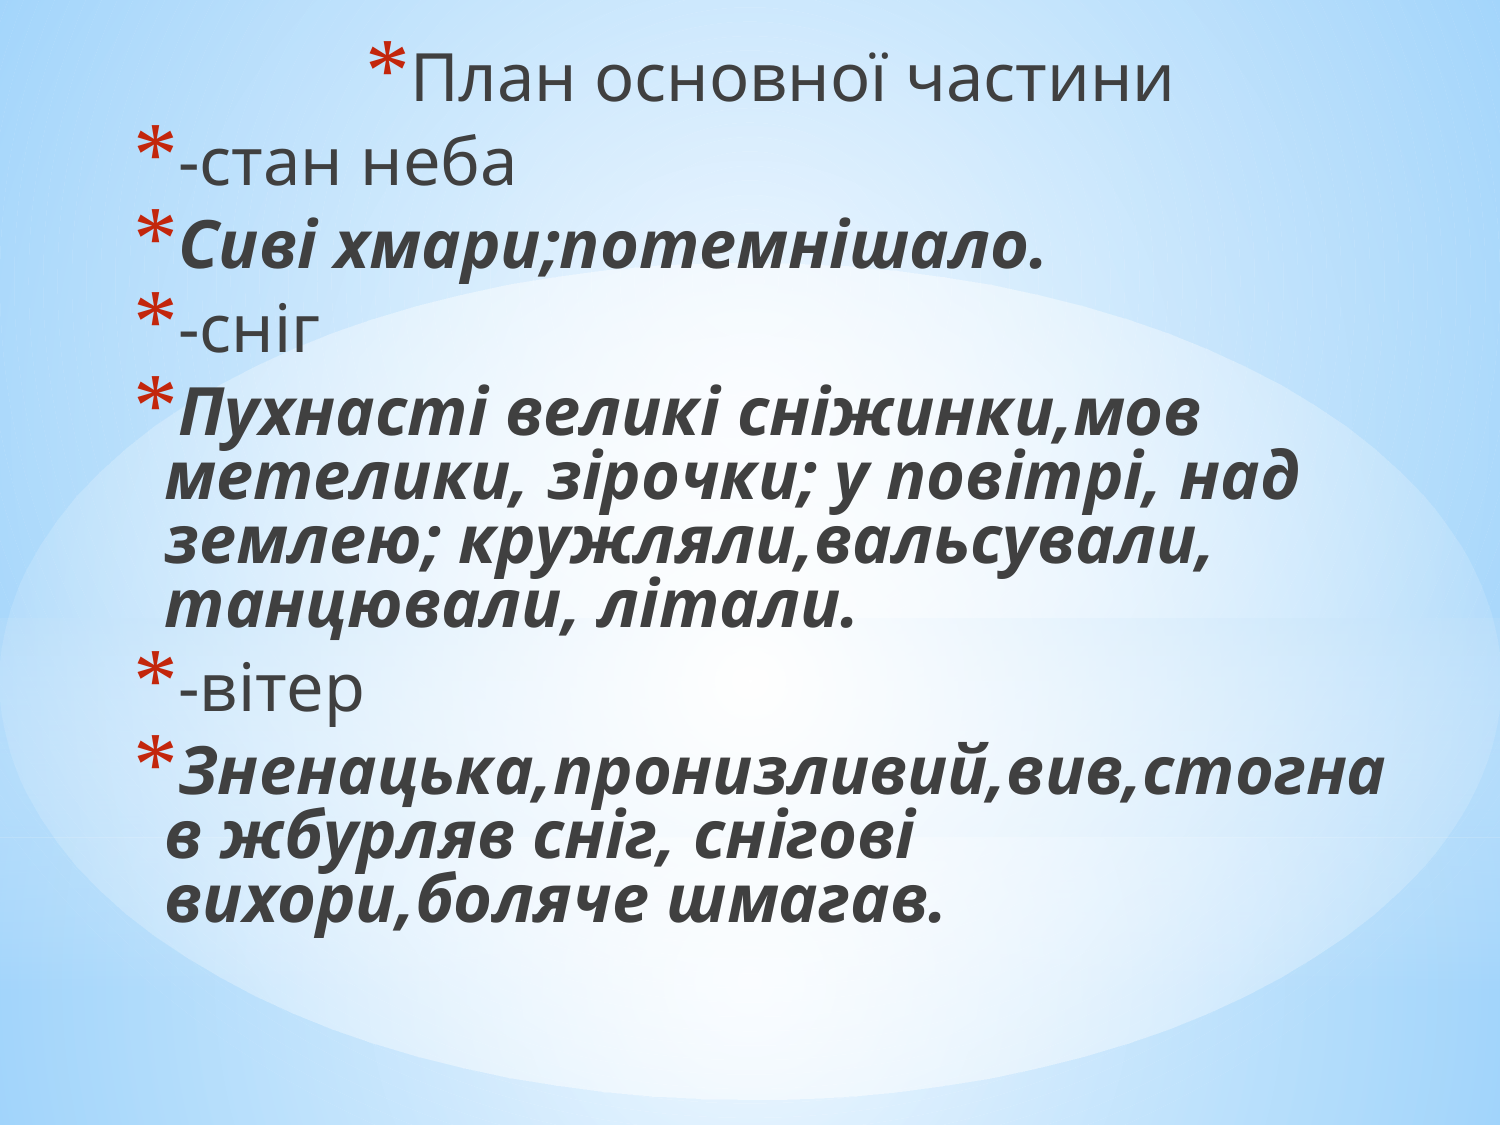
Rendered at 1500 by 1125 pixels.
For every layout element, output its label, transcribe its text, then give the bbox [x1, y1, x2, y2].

list План основної частини -стан неба Сиві хмари;потемнішало. -сніг Пухнасті великі сніжинки,мов метелики, зірочки; у повітрі, над землею; кружляли,вальсували, танцювали, літали. -вітер Зненацька,пронизливий,вив,стогнав жбурляв сніг, снігові вихори,боляче шмагав. [111, 42, 1424, 1036]
